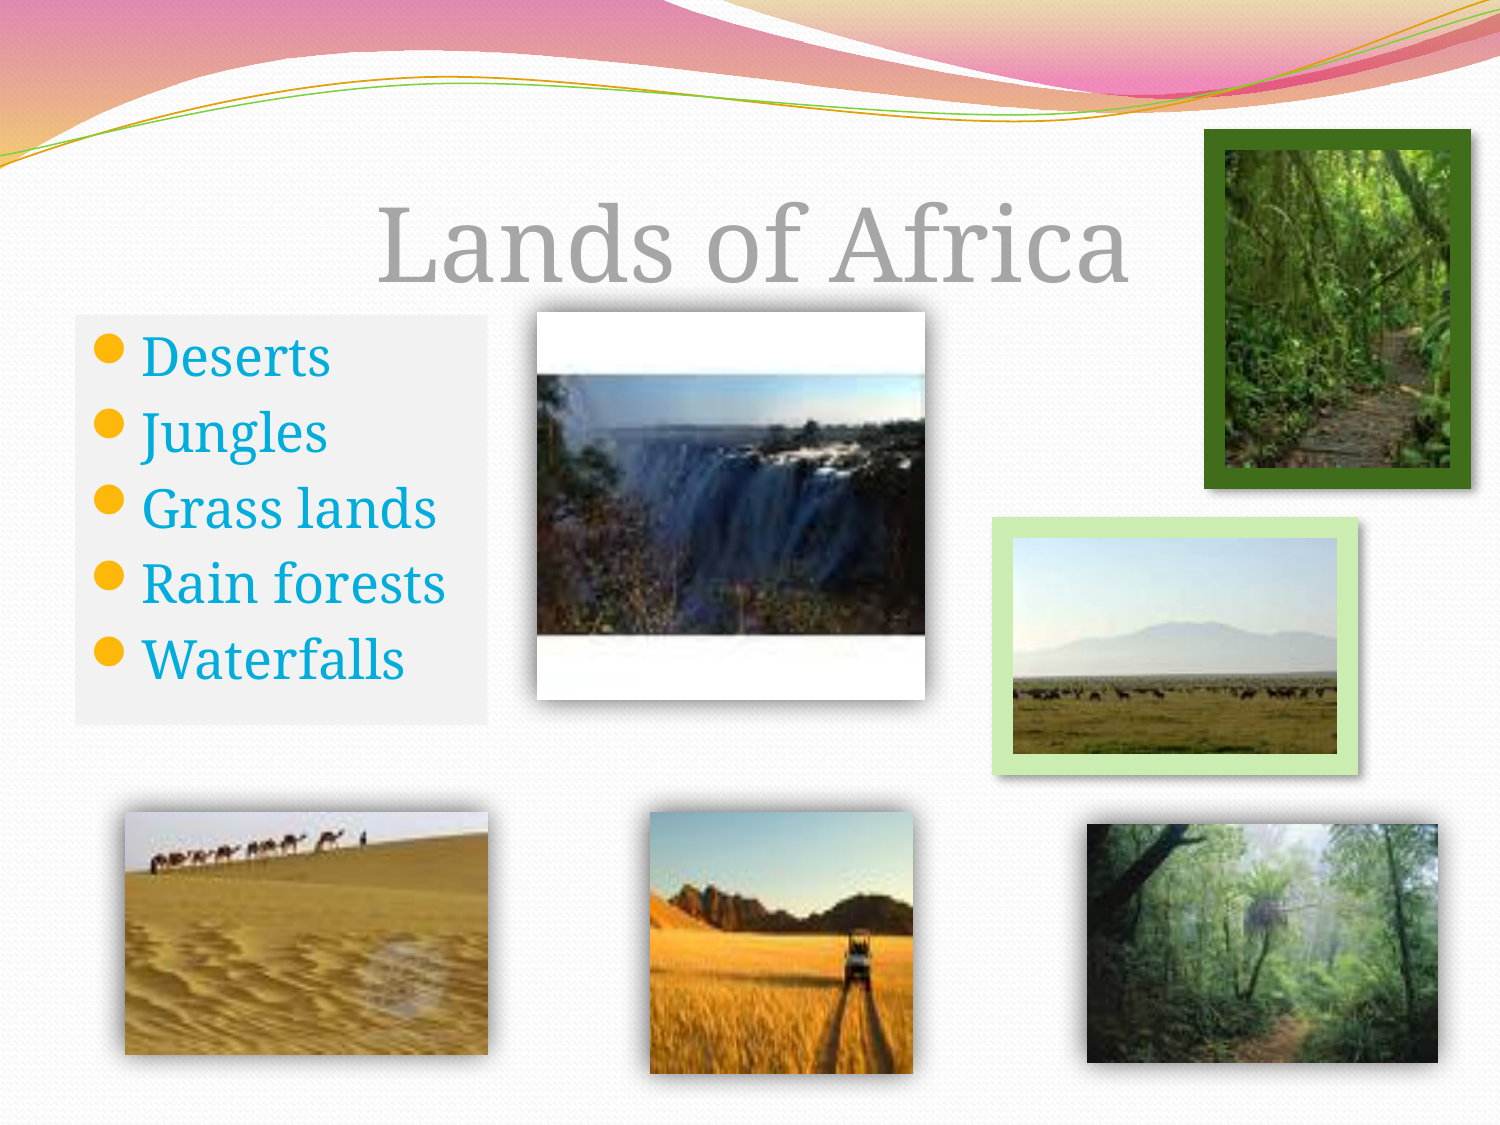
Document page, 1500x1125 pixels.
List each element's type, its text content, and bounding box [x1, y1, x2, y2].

picture [1087, 824, 1438, 1063]
title Lands of Africa [75, 115, 1425, 303]
list Deserts Jungles Grass lands Rain forests Waterfalls [75, 314, 488, 725]
picture [649, 812, 913, 1074]
picture [124, 812, 488, 1055]
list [1224, 149, 1451, 469]
picture [537, 312, 926, 701]
picture [1012, 537, 1338, 755]
